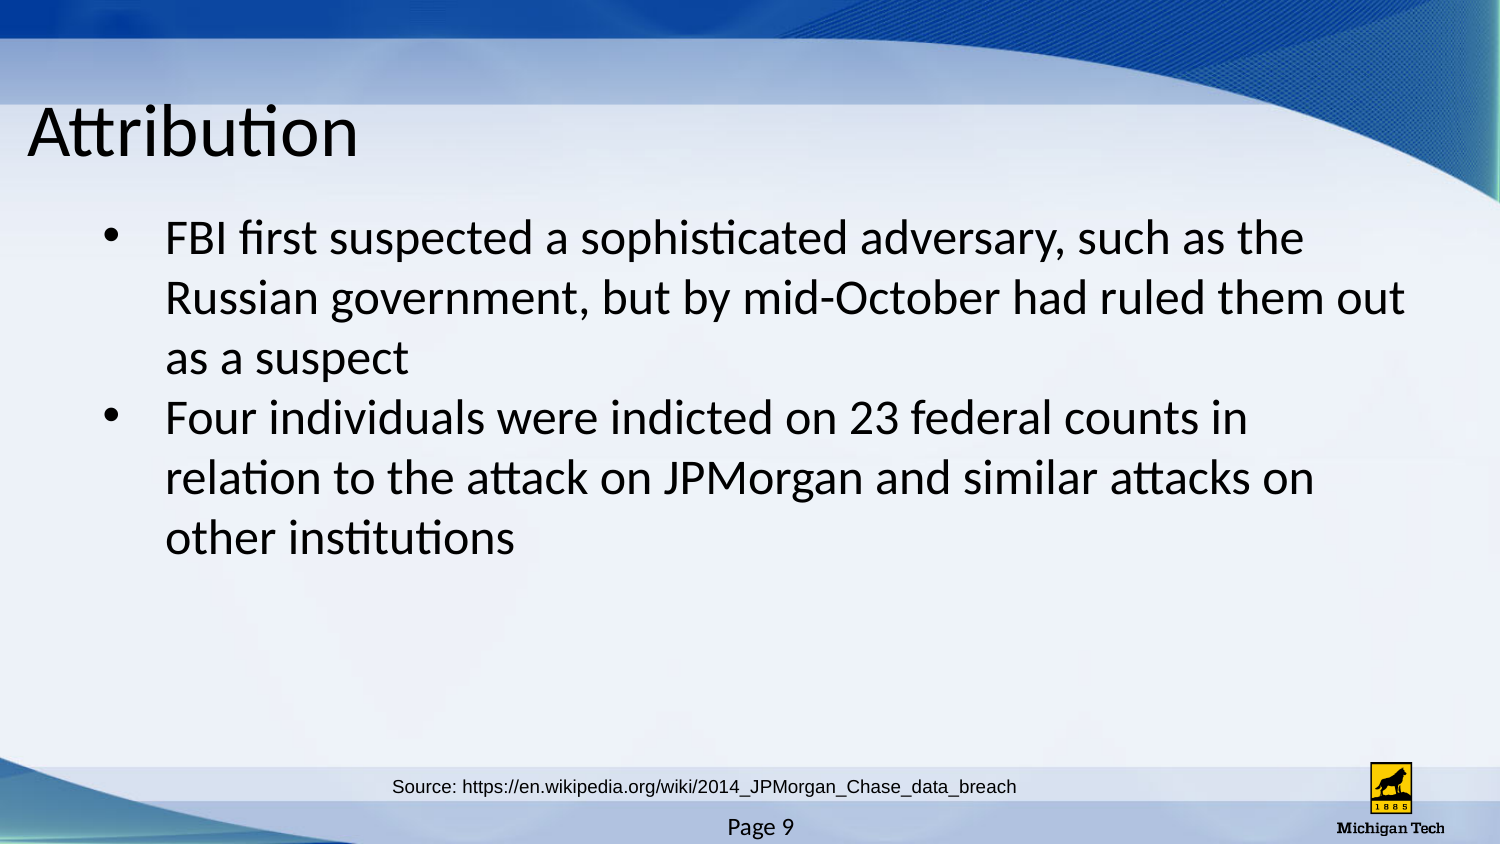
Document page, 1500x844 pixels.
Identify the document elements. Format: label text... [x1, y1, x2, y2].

list FBI first suspected a sophisticated adversary, such as the Russian government, but by mid-October had ruled them out as a suspect Four individuals were indicted on 23 federal counts in relation to the attack on JPMorgan and similar attacks on other institutions [75, 196, 1425, 797]
text_box Source: https://en.wikipedia.org/wiki/2014_JPMorgan_Chase_data_breach [364, 767, 1124, 805]
title Attribution [12, 56, 1263, 197]
picture [0, 0, 1500, 844]
